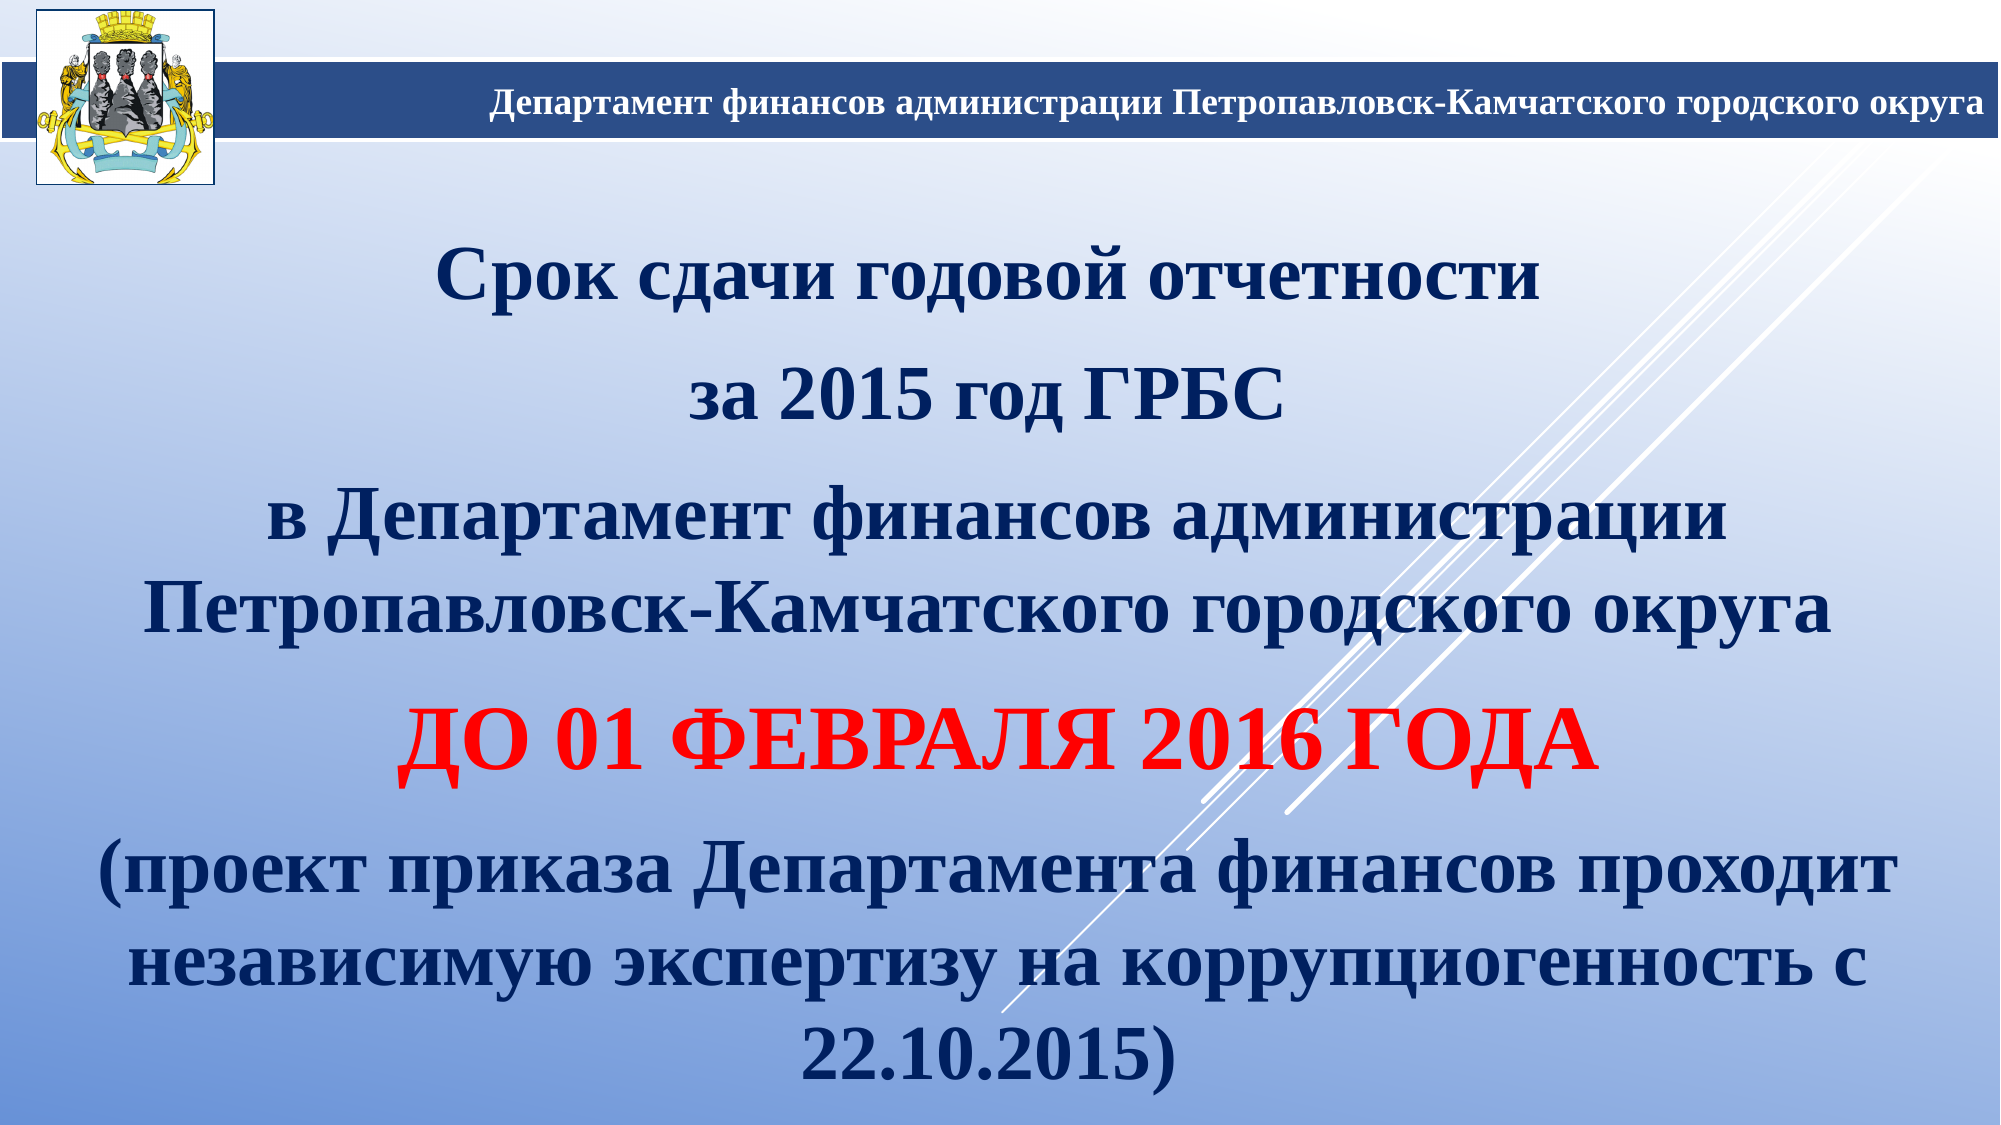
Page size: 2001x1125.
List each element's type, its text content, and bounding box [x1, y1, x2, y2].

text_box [0, 10, 2000, 184]
text_box [0, 188, 2000, 1105]
subtitle Срок сдачи годовой отчетности за 2015 год ГРБС в Департамент финансов администрации Петропавловск-Камчатского городского округа ДО 01 ФЕВРАЛЯ 2016 ГОДА (проект приказа Департамента финансов проходит независимую экспертизу на коррупциогенность с 22.10.2015) [14, 214, 1984, 1105]
